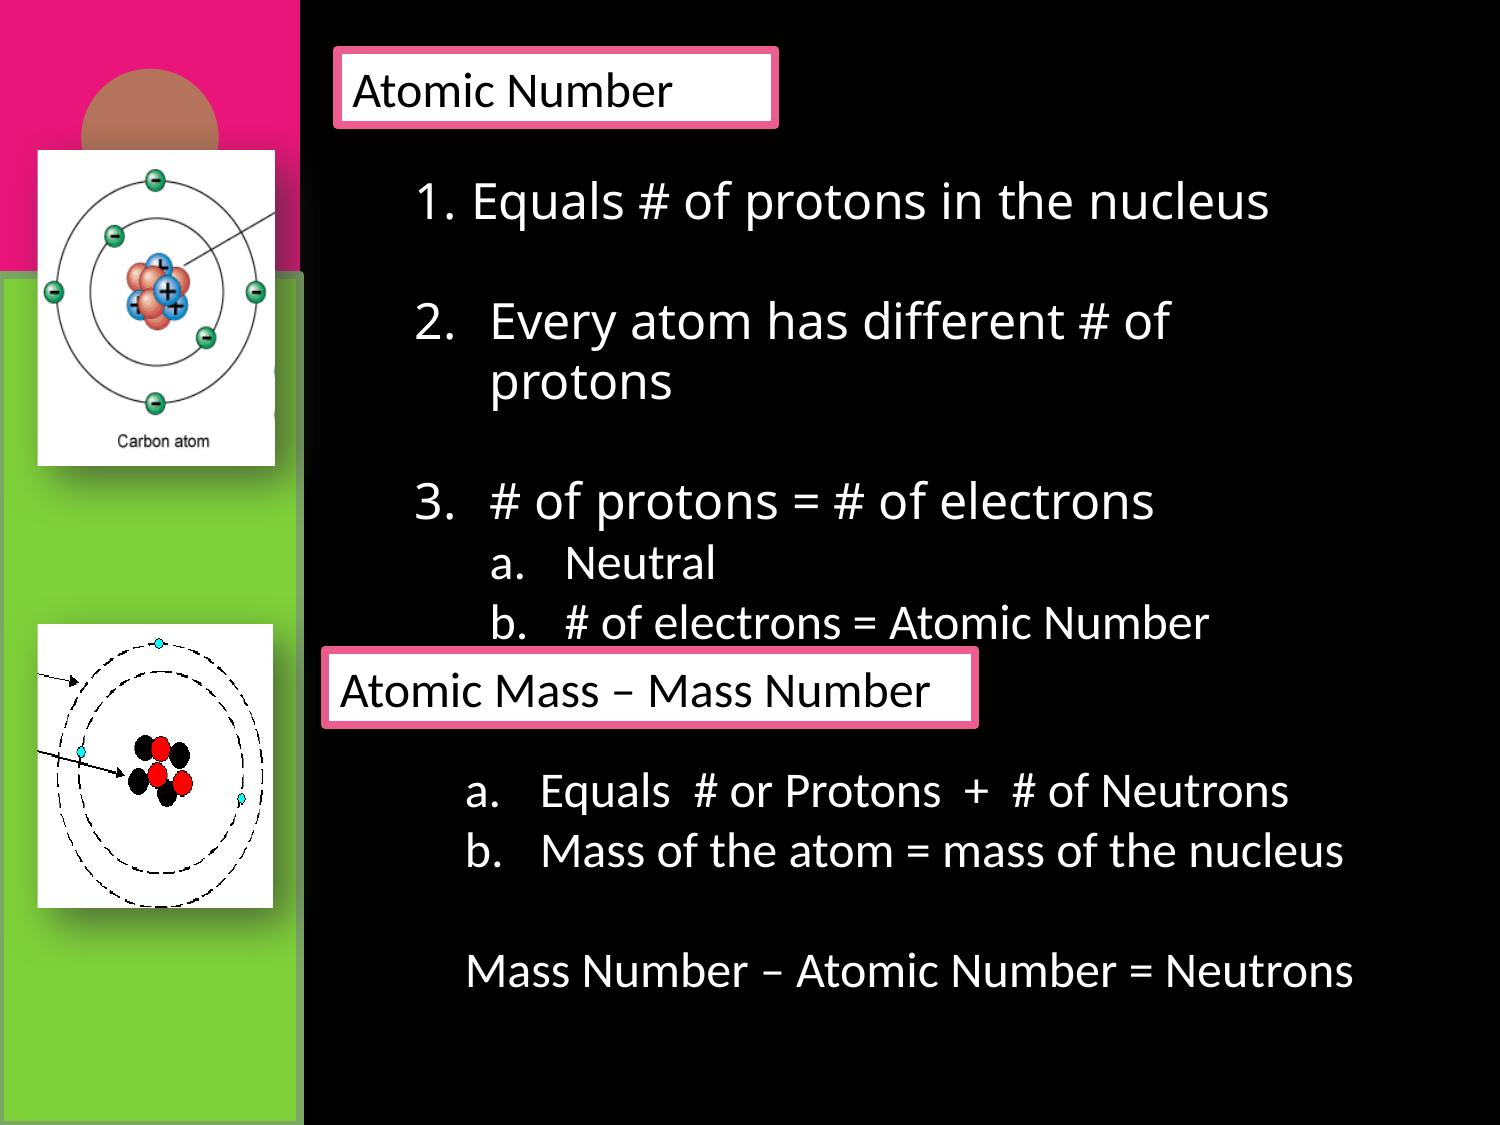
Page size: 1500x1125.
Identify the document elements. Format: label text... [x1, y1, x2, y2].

picture [37, 149, 276, 466]
picture [37, 624, 274, 908]
text_box Atomic Number [333, 46, 779, 129]
text_box Equals # or Protons + # of Neutrons Mass of the atom = mass of the nucleus Mass Number – Atomic Number = Neutrons [375, 749, 1475, 1005]
text_box Equals # of protons in the nucleus Every atom has different # of protons # of protons = # of electrons Neutral # of electrons = Atomic Number [399, 162, 1363, 658]
text_box [0, 271, 304, 1125]
text_box Atomic Mass – Mass Number [321, 646, 979, 729]
